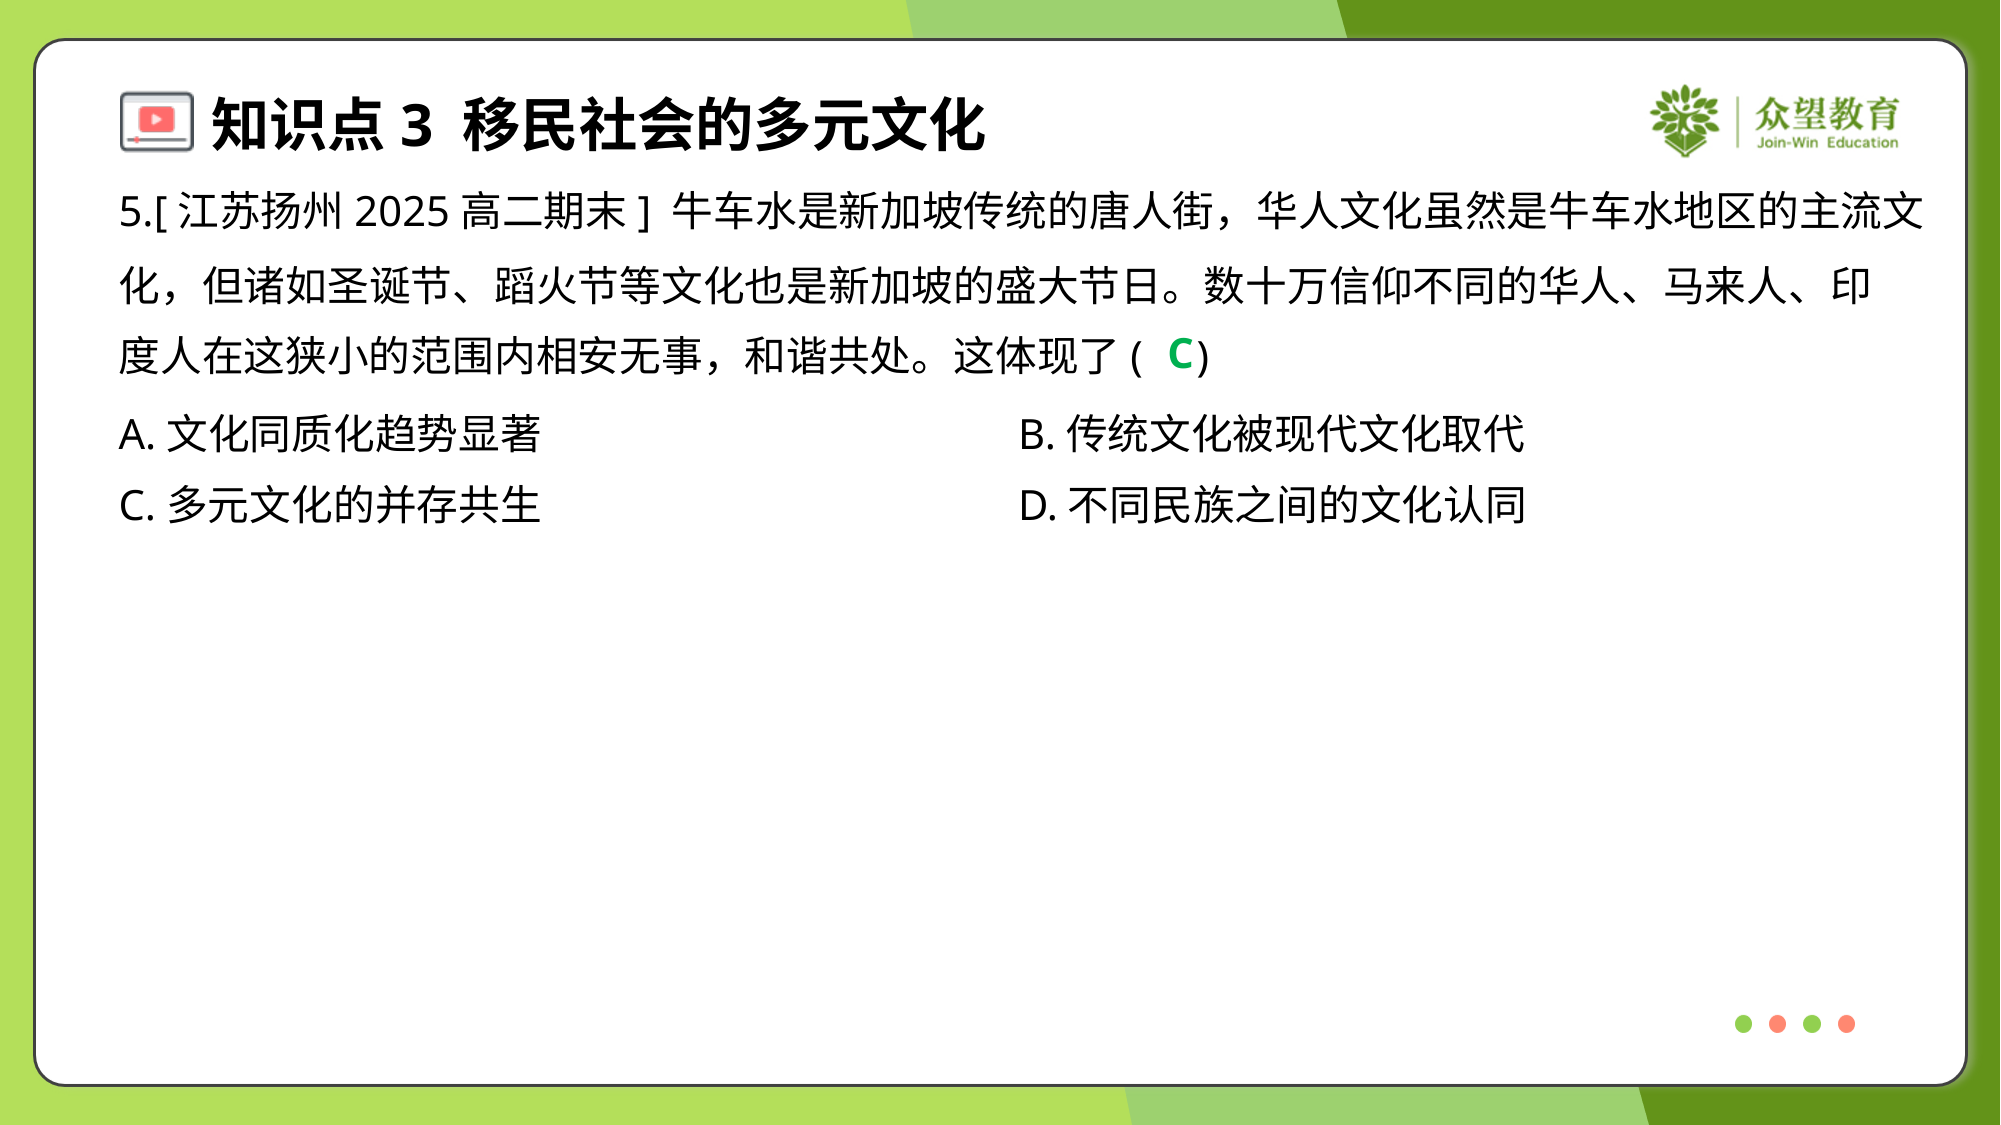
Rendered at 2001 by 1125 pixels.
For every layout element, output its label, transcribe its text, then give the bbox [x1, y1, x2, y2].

picture [0, 0, 2000, 1125]
text_box A.文化同质化趋势显著 B.传统文化被现代文化取代 C.多元文化的并存共生 D.不同民族之间的文化认同 [118, 382, 1883, 522]
text_box C [1151, 306, 1210, 371]
text_box 5.[江苏扬州2025高二期末] 牛车水是新加坡传统的唐人街，华人文化虽然是牛车水地区的主流文 化，但诸如圣诞节、蹈火节等文化也是新加坡的盛大节日。数十万信仰不同的华人、马来人、印 度人在这狭小的范围内相安无事，和谐共处。这体现了( ) [118, 159, 1883, 373]
